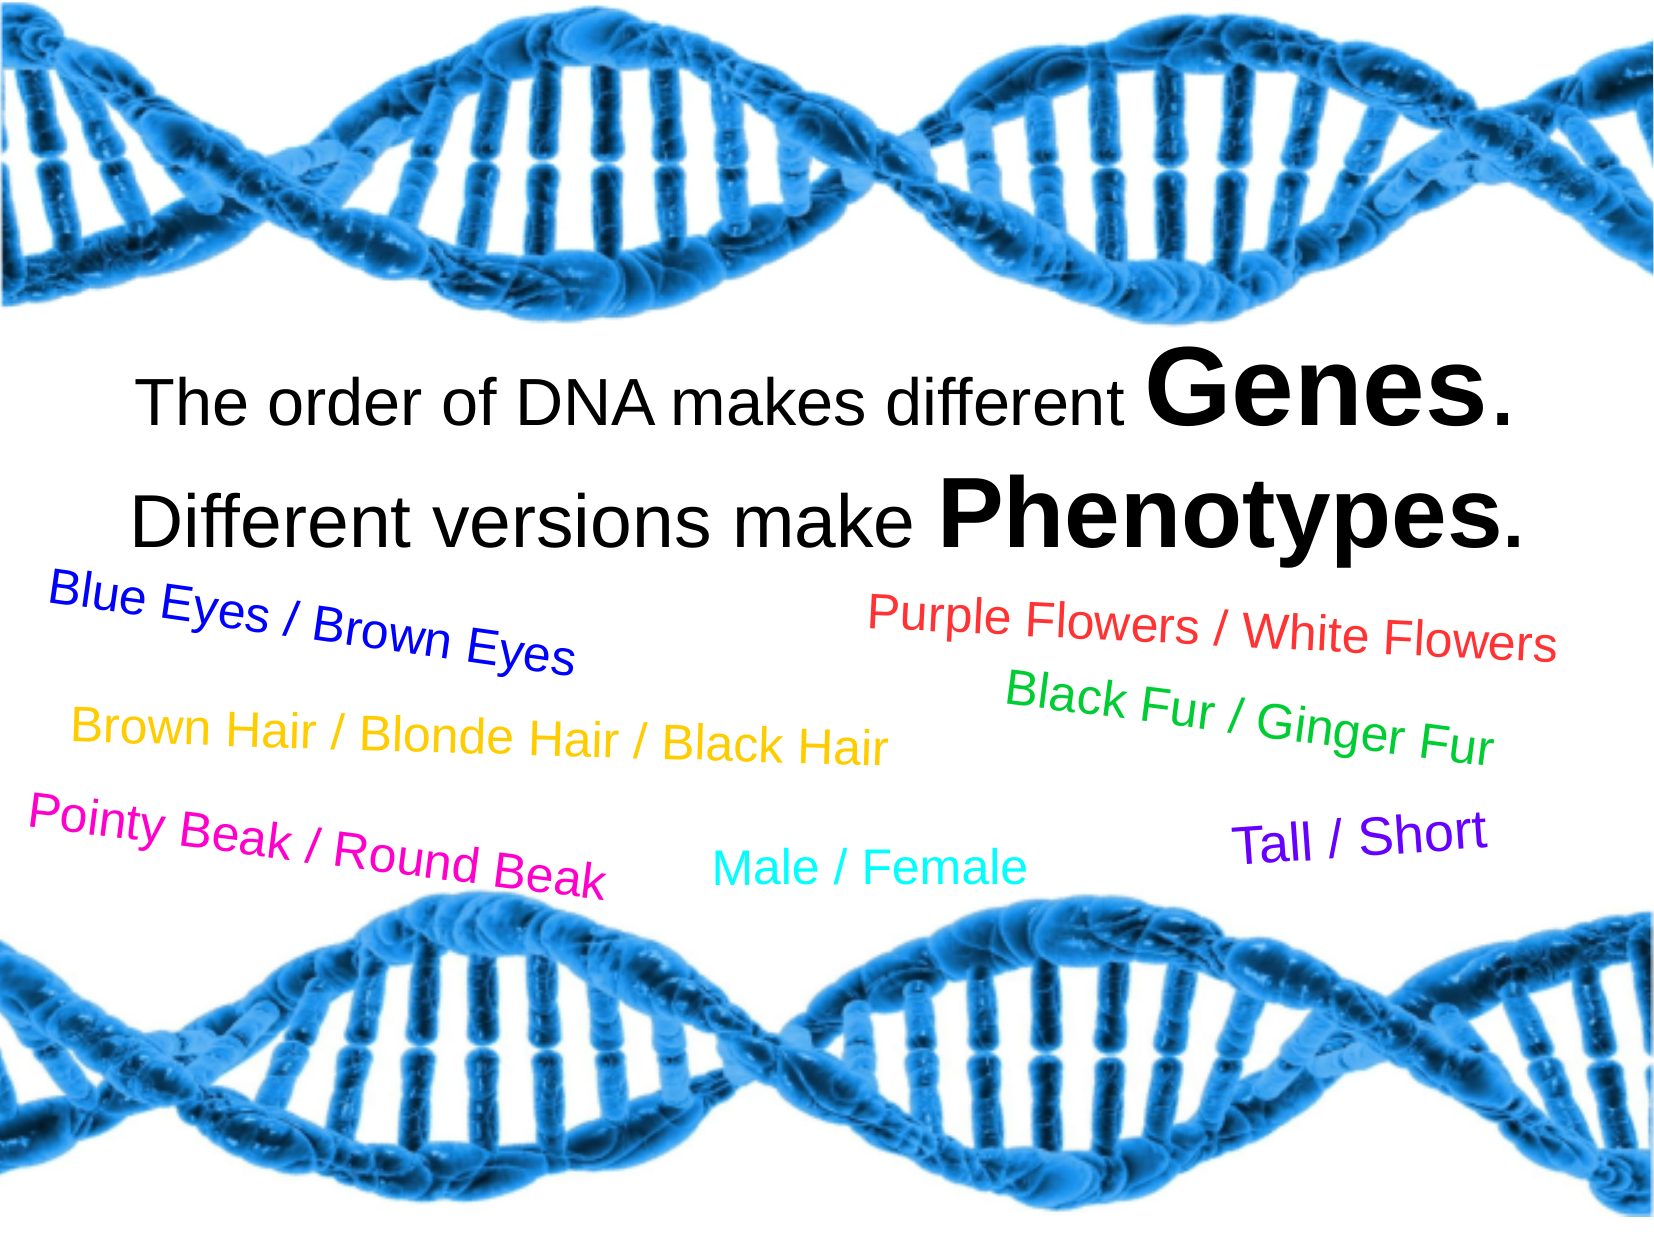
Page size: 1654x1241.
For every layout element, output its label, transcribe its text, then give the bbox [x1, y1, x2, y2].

text_box Blue Eyes / Brown Eyes [29, 543, 674, 705]
text_box Black Fur / Ginger Fur [987, 649, 1548, 783]
text_box Pointy Beak / Round Beak [9, 767, 650, 920]
picture [1, 0, 1653, 312]
text_box Tall / Short [1213, 773, 1654, 881]
text_box Purple Flowers / White Flowers [851, 570, 1620, 681]
picture [0, 1032, 1654, 1217]
text_box Brown Hair / Blonde Hair / Black Hair [54, 683, 980, 784]
text_box Male / Female [696, 826, 1252, 899]
text_box The order of DNA makes different Genes. Different versions make Phenotypes. [0, 312, 1654, 1032]
